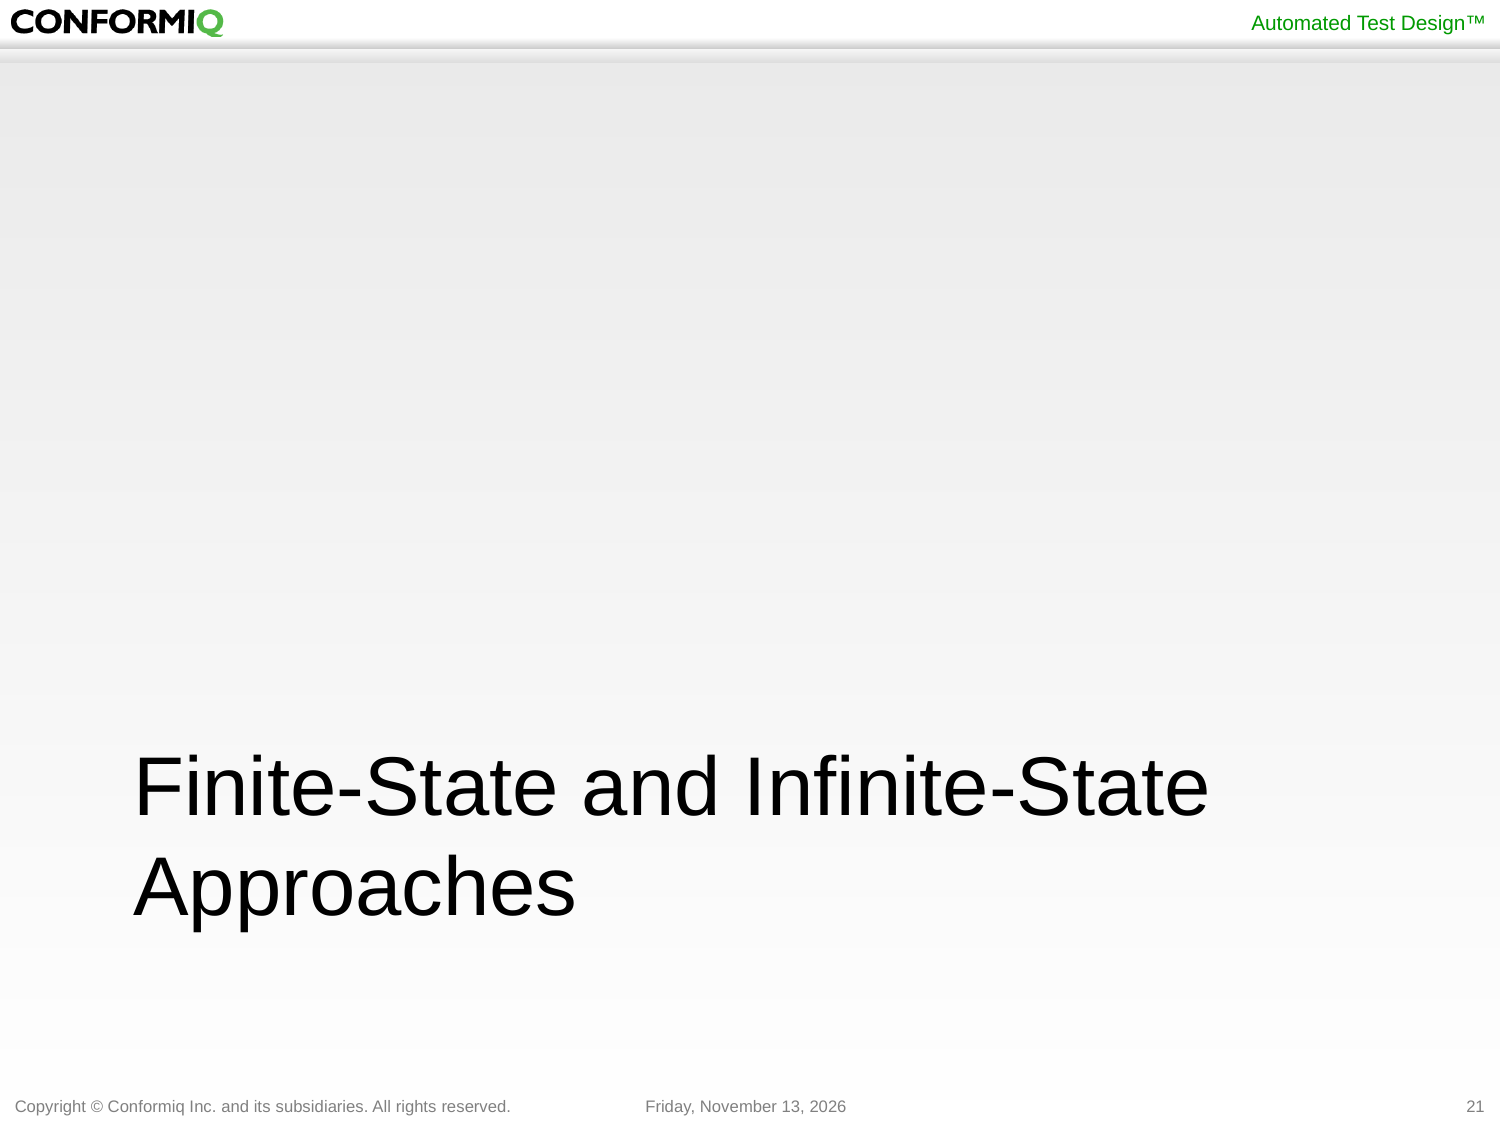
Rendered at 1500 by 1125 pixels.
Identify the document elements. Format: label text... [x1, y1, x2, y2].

title Finite-State and Infinite-State Approaches [118, 725, 1394, 947]
picture [8, 4, 224, 37]
